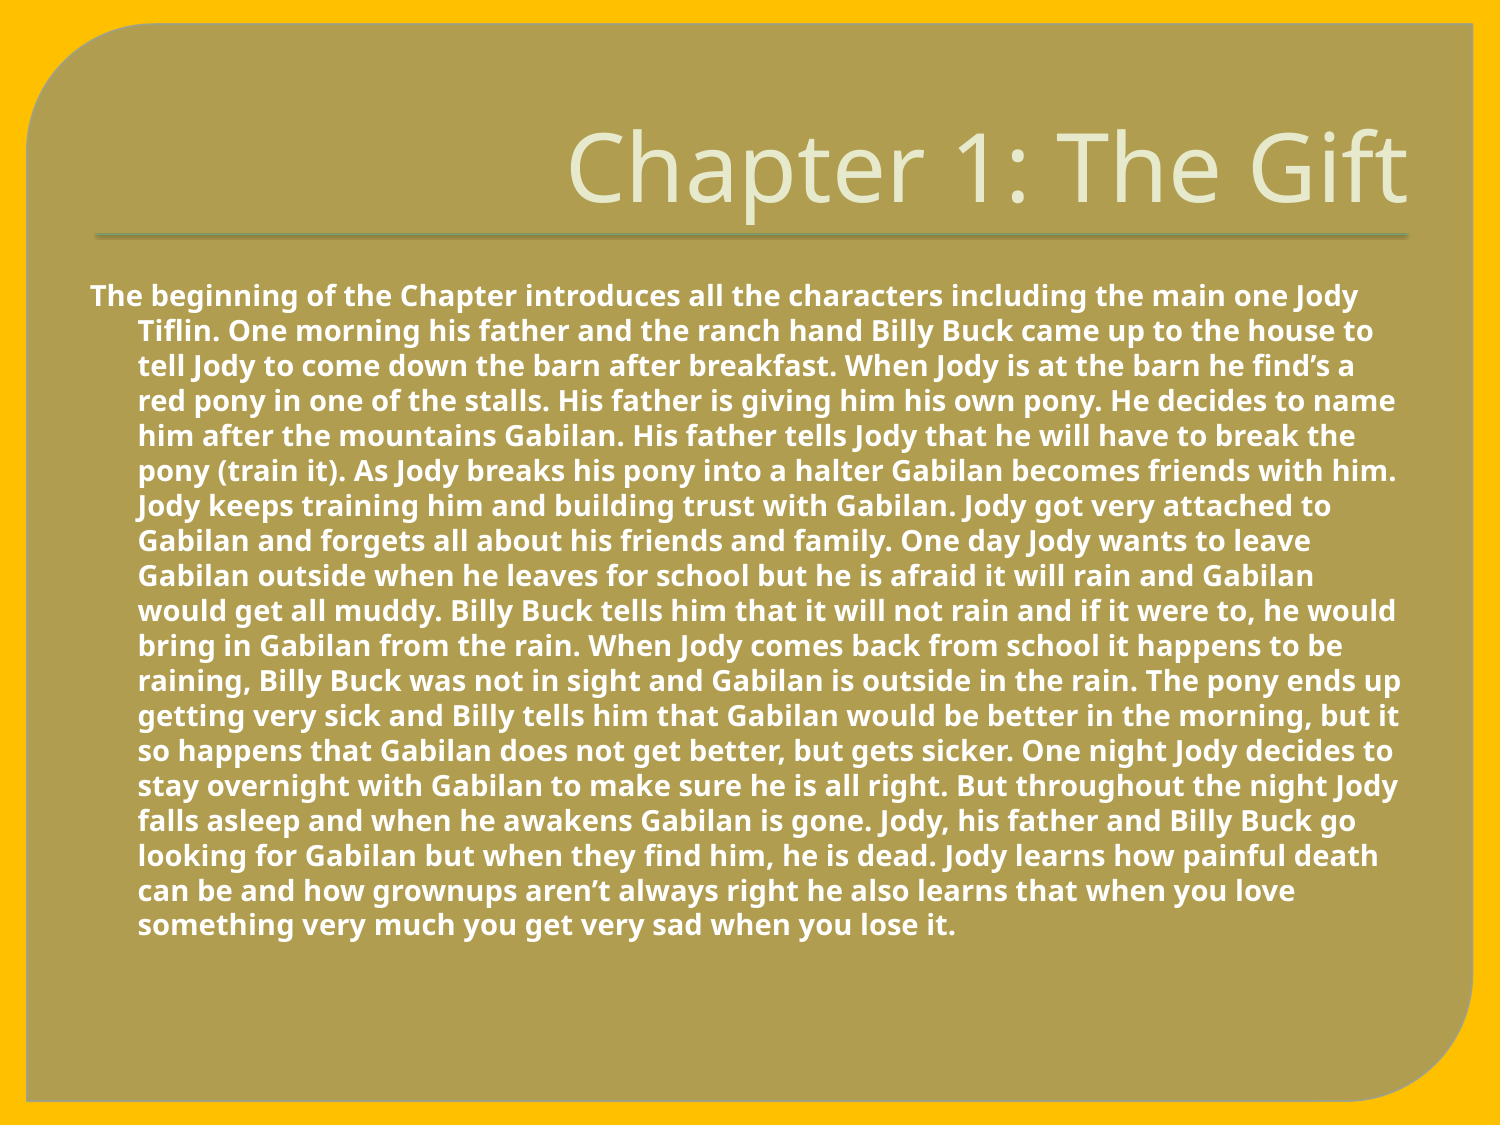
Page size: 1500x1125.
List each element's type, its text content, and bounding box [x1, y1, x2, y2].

list The beginning of the Chapter introduces all the characters including the main one Jody Tiflin. One morning his father and the ranch hand Billy Buck came up to the house to tell Jody to come down the barn after breakfast. When Jody is at the barn he find’s a red pony in one of the stalls. His father is giving him his own pony. He decides to name him after the mountains Gabilan. His father tells Jody that he will have to break the pony (train it). As Jody breaks his pony into a halter Gabilan becomes friends with him. Jody keeps training him and building trust with Gabilan. Jody got very attached to Gabilan and forgets all about his friends and family. One day Jody wants to leave Gabilan outside when he leaves for school but he is afraid it will rain and Gabilan would get all muddy. Billy Buck tells him that it will not rain and if it were to, he would bring in Gabilan from the rain. When Jody comes back from school it happens to be raining, Billy Buck was not in sight and Gabilan is outside in the rain. The pony ends up getting very sick and Billy tells him that Gabilan would be better in the morning, but it so happens that Gabilan does not get better, but gets sicker. One night Jody decides to stay overnight with Gabilan to make sure he is all right. But throughout the night Jody falls asleep and when he awakens Gabilan is gone. Jody, his father and Billy Buck go looking for Gabilan but when they find him, he is dead. Jody learns how painful death can be and how grownups aren’t always right he also learns that when you love something very much you get very sad when you lose it. [75, 270, 1425, 1013]
title Chapter 1: The Gift [75, 41, 1425, 230]
